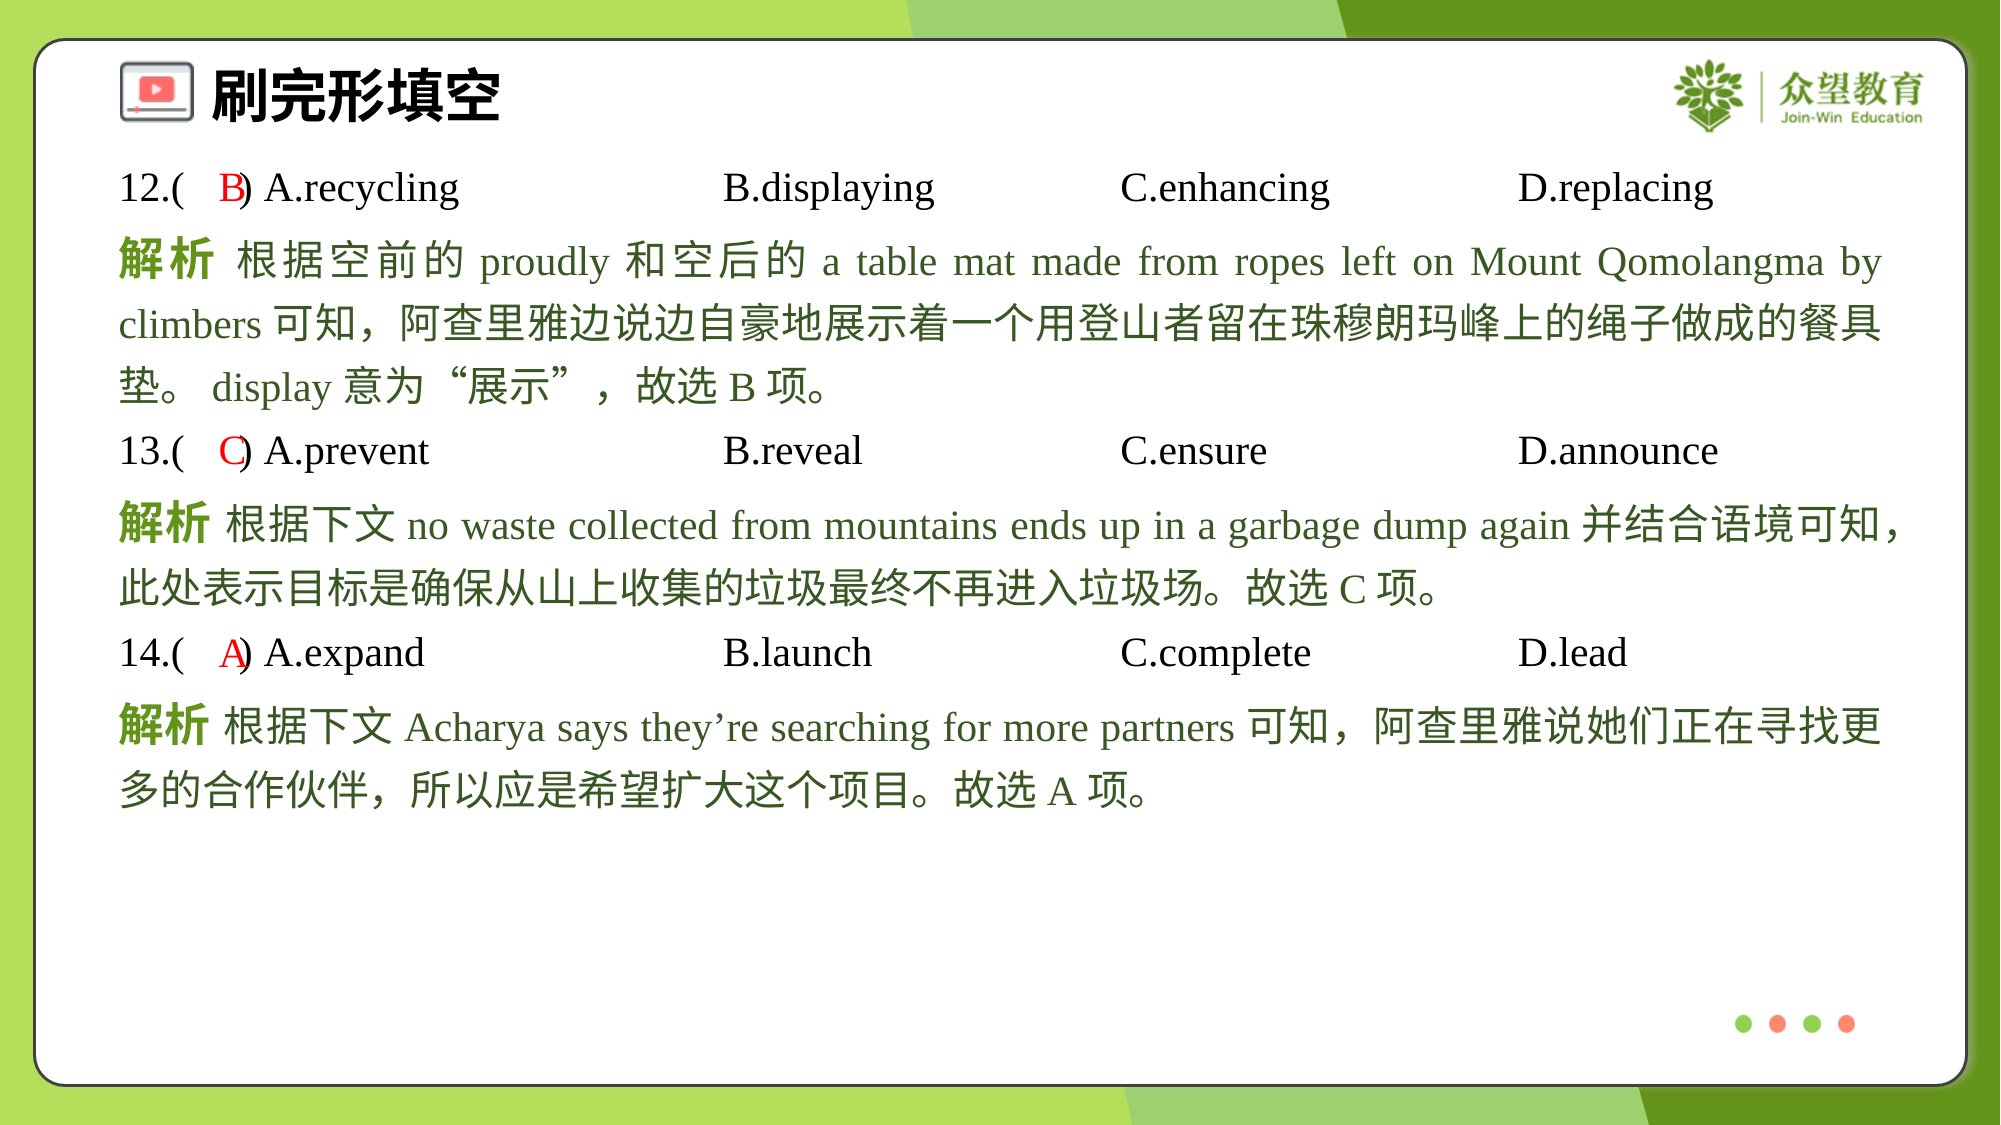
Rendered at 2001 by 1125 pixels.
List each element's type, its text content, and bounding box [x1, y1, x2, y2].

text_box 解析 根据下文Acharya says they’re searching for more partners可知，阿查里雅说她们正在寻找更多的合作伙伴，所以应是希望扩大这个项目。故选A项。 [118, 682, 1883, 809]
text_box 14.( ) A.expand B.launch C.complete D.lead [118, 612, 213, 670]
text_box 13.( ) A.prevent B.reveal C.ensure D.announce [118, 410, 213, 468]
text_box 解析 根据空前的proudly和空后的a table mat made from ropes left on Mount Qomolangma by climbers可知，阿查里雅边说边自豪地展示着一个用登山者留在珠穆朗玛峰上的绳子做成的餐具垫。display意为“展示”，故选B项。 [118, 215, 1883, 405]
text_box A [213, 612, 254, 671]
text_box 13.( ) A.prevent B.reveal C.ensure D.announce [252, 410, 1883, 468]
text_box B [213, 146, 252, 205]
text_box C [213, 410, 252, 469]
text_box 12.( ) A.recycling B.displaying C.enhancing D.replacing [118, 146, 213, 204]
text_box 12.( ) A.recycling B.displaying C.enhancing D.replacing [252, 146, 1883, 204]
picture [0, 0, 2000, 1125]
text_box 14.( ) A.expand B.launch C.complete D.lead [254, 612, 1883, 670]
text_box 解析 根据下文no waste collected from mountains ends up in a garbage dump again并结合语境可知，此处表示目标是确保从山上收集的垃圾最终不再进入垃圾场。故选C项。 [118, 480, 1883, 607]
